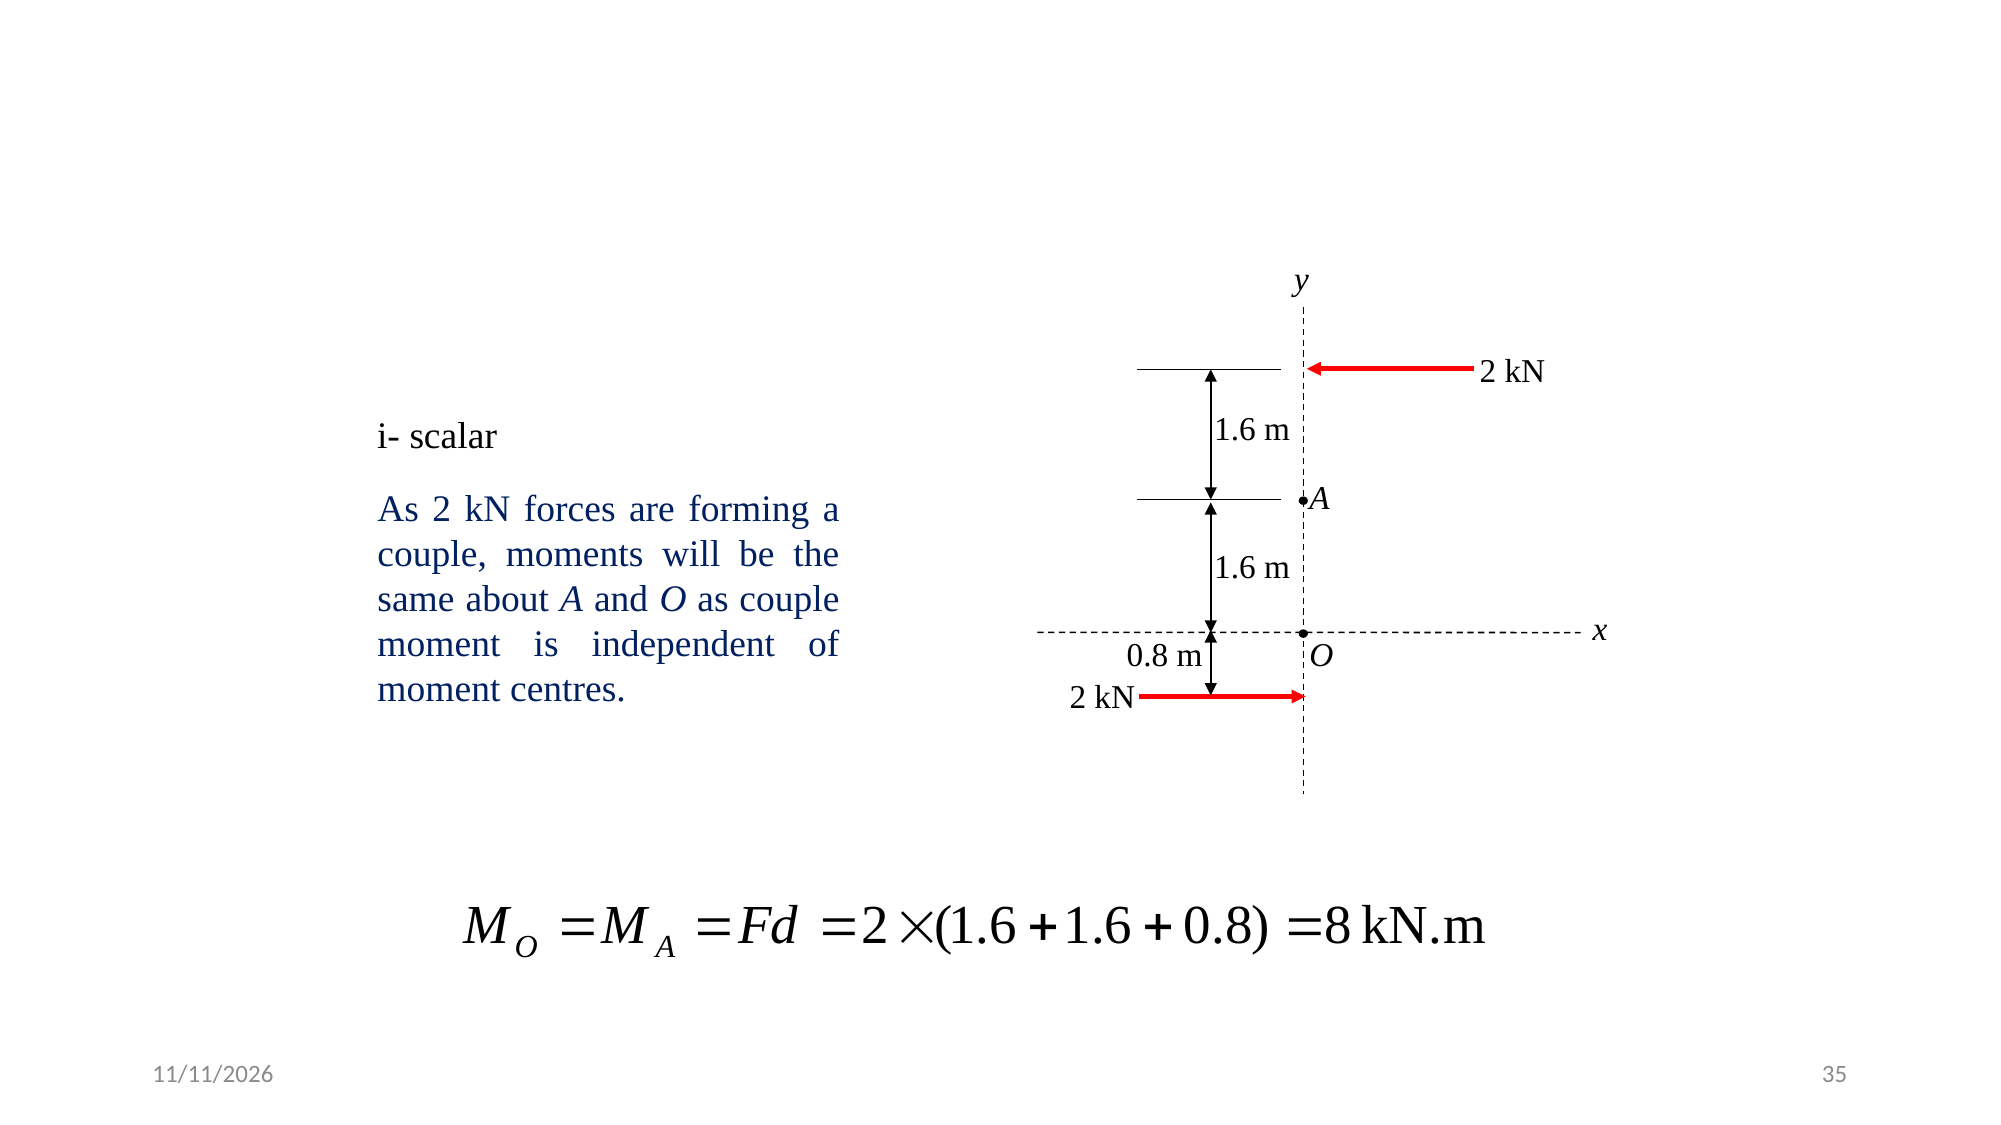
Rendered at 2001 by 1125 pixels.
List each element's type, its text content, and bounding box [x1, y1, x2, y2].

text_box i- scalar [362, 403, 588, 463]
slide_number 35 [1412, 1042, 1863, 1103]
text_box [1037, 249, 1654, 794]
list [454, 888, 1496, 972]
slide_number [137, 1042, 588, 1103]
text_box As 2 kN forces are forming a couple, moments will be the same about A and O as couple moment is independent of moment centres. [362, 476, 855, 717]
